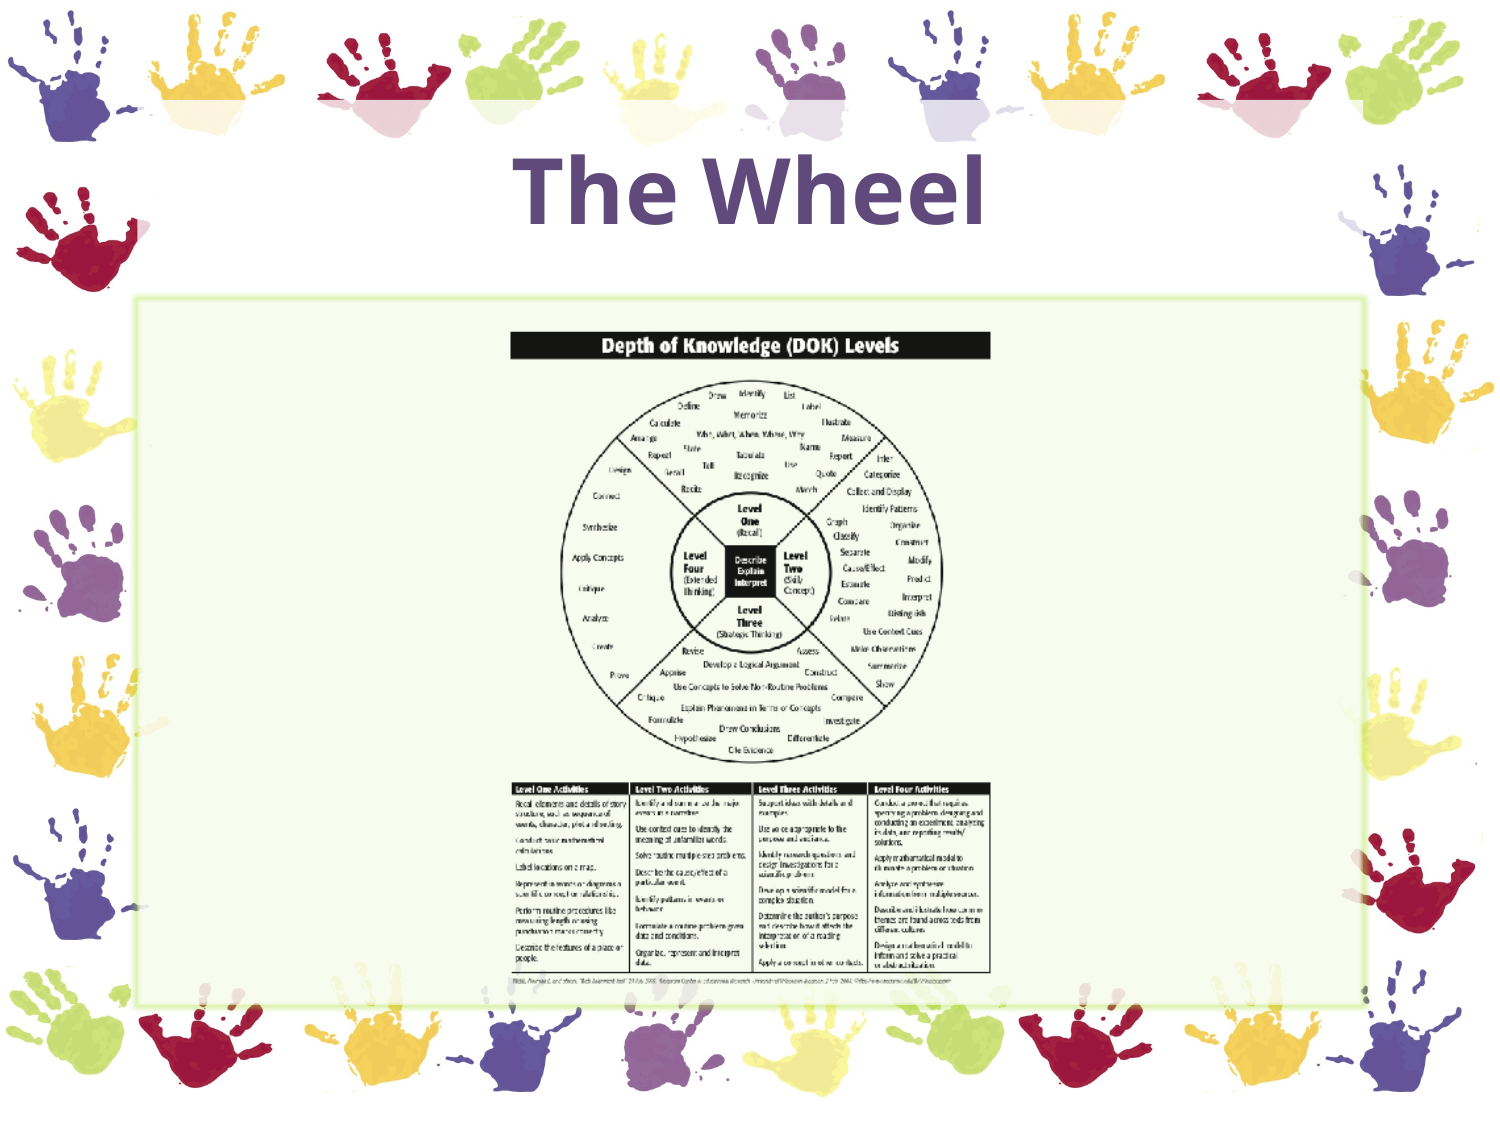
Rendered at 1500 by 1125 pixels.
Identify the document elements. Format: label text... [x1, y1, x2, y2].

picture [600, 1010, 869, 1100]
picture [8, 804, 137, 940]
picture [16, 498, 137, 631]
picture [1363, 652, 1477, 784]
picture [600, 18, 869, 99]
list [137, 299, 1363, 1006]
picture [23, 648, 137, 784]
picture [1363, 314, 1500, 450]
picture [1178, 956, 1466, 1092]
picture [4, 170, 158, 293]
picture [883, 6, 1171, 99]
picture [1363, 812, 1483, 935]
picture [305, 16, 586, 99]
picture [1333, 160, 1479, 296]
picture [298, 1006, 586, 1092]
picture [10, 334, 137, 466]
picture [3, 966, 284, 1089]
title The Wheel [137, 99, 1364, 275]
picture [1363, 484, 1472, 616]
picture [3, 6, 291, 142]
picture [883, 1006, 1164, 1089]
picture [1185, 16, 1466, 139]
